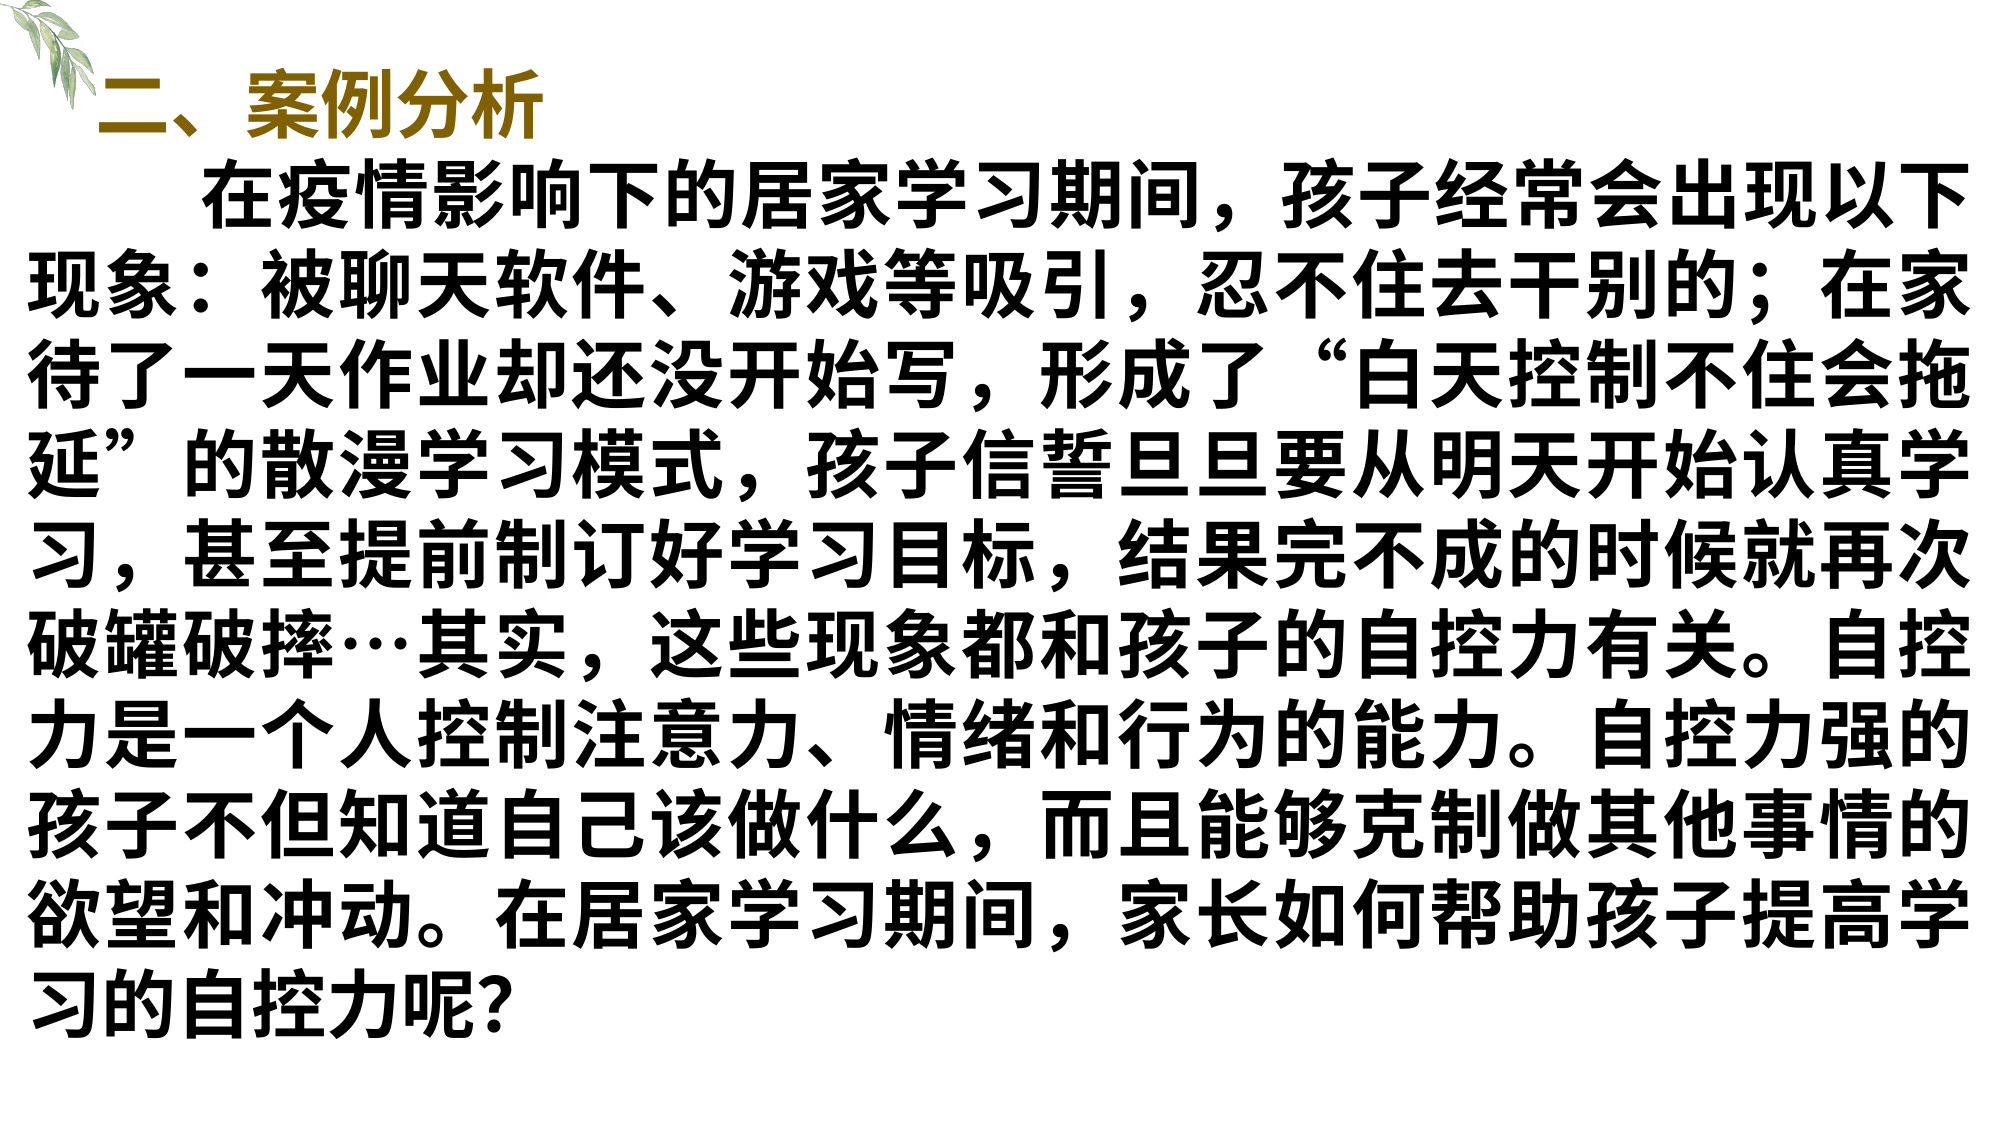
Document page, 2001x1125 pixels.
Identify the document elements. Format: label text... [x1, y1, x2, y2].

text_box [493, 544, 560, 611]
picture [0, 0, 96, 110]
text_box 二、案例分析 在疫情影响下的居家学习期间，孩子经常会出现以下现象：被聊天软件、游戏等吸引，忍不住去干别的；在家待了一天作业却还没开始写，形成了“白天控制不住会拖延”的散漫学习模式，孩子信誓旦旦要从明天开始认真学习，甚至提前制订好学习目标，结果完不成的时候就再次破罐破摔…其实，这些现象都和孩子的自控力有关。自控力是一个人控制注意力、情绪和行为的能力。自控力强的孩子不但知道自己该做什么，而且能够克制做其他事情的欲望和冲动。在居家学习期间，家长如何帮助孩子提高学习的自控力呢？ [11, 0, 1989, 1125]
